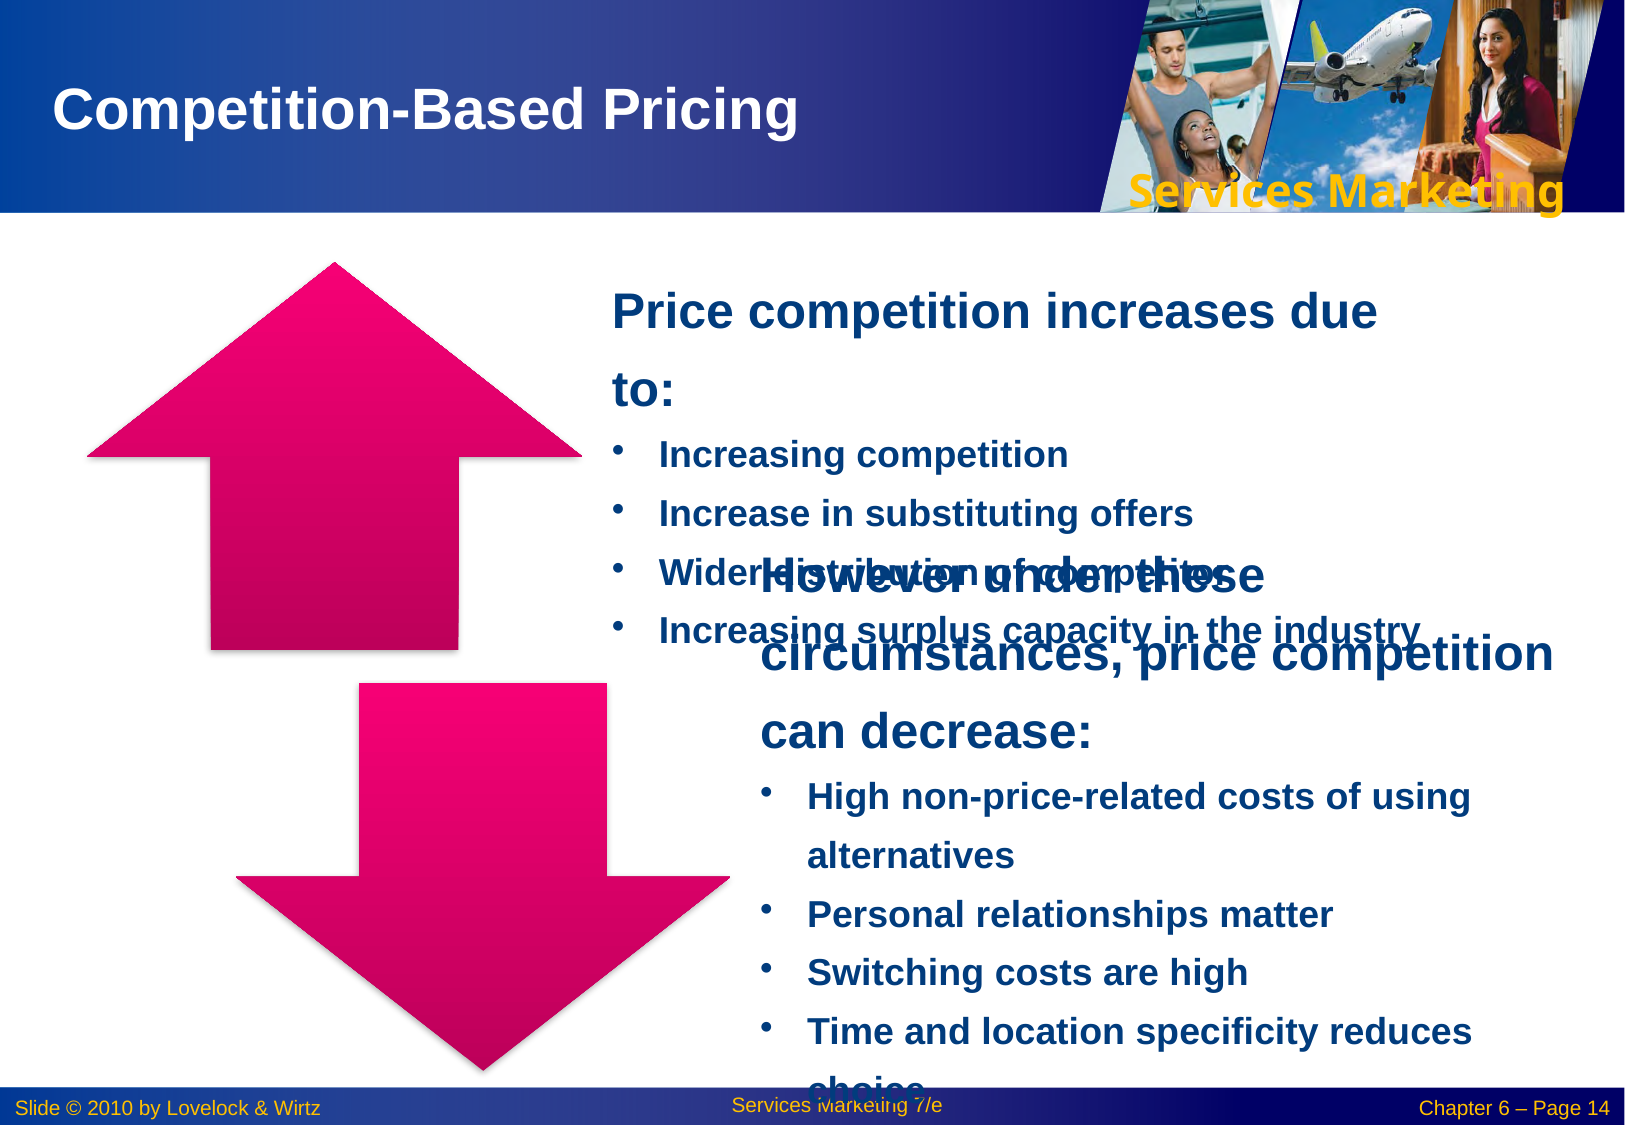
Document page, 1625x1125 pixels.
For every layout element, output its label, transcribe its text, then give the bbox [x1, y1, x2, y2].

picture [1100, 0, 1604, 213]
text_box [86, 262, 1588, 1071]
title Competition-Based Pricing [36, 37, 1088, 176]
picture [1546, 187, 1556, 202]
picture [1162, 186, 1172, 192]
